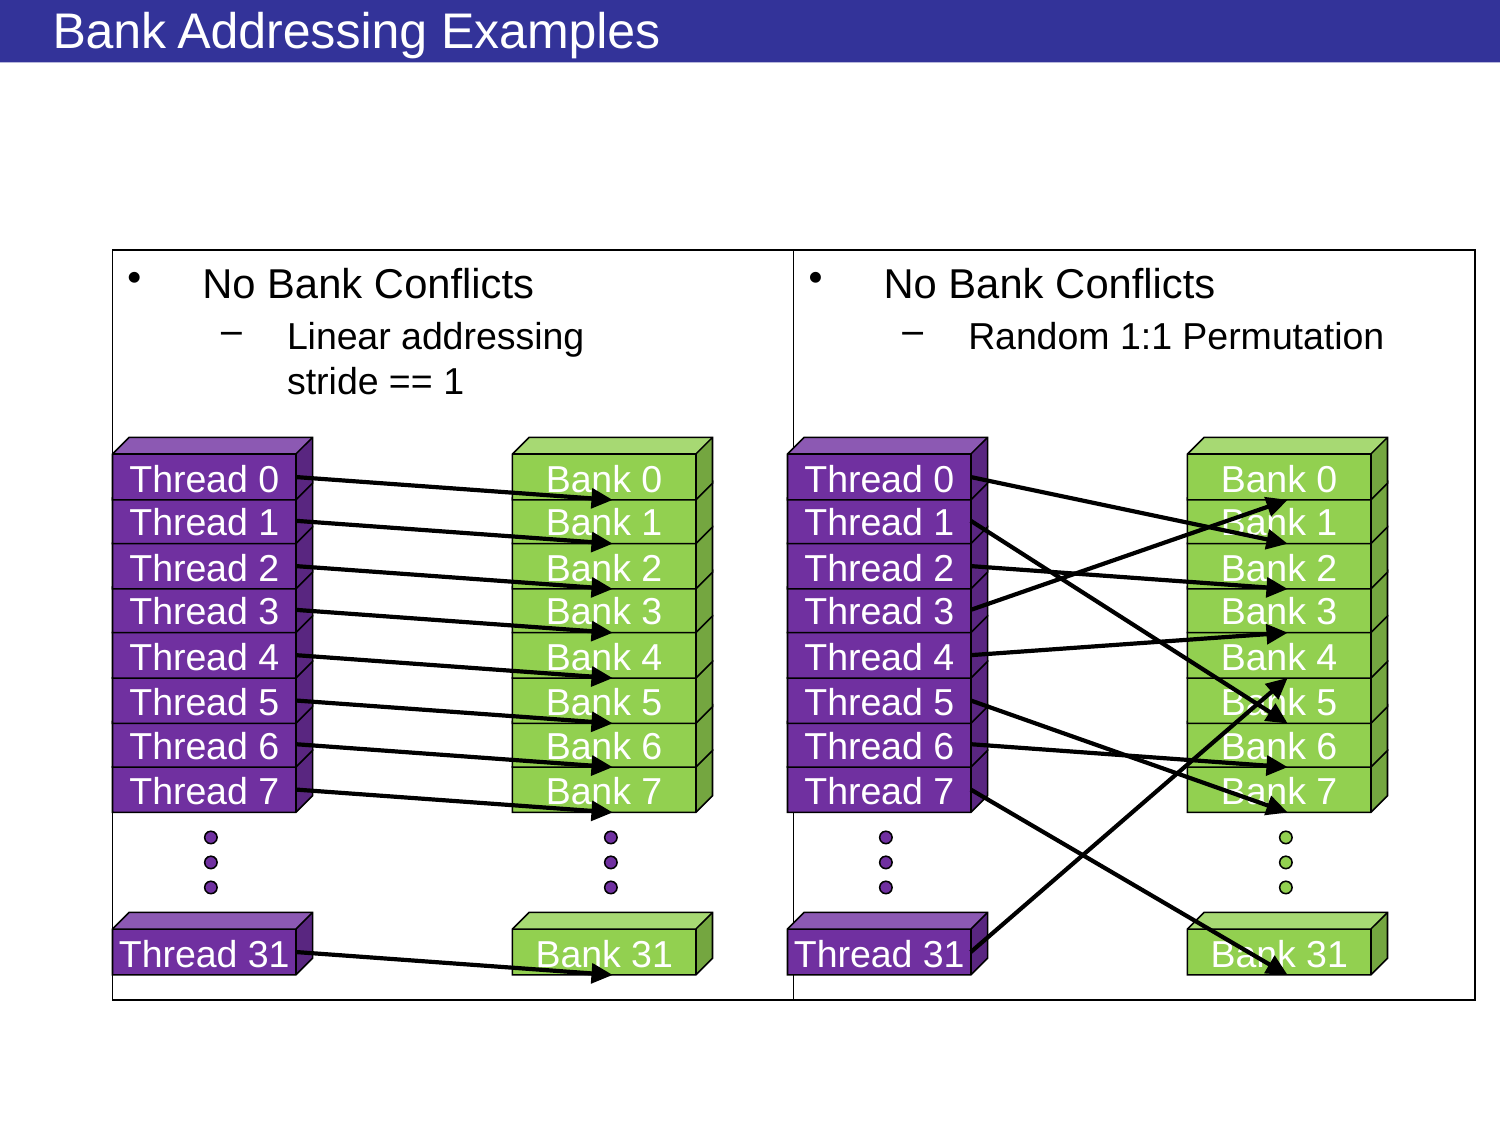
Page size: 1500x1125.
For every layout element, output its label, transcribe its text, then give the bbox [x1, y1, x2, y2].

text_box No Bank Conflicts Linear addressing stride == 1 [112, 249, 793, 1000]
text_box No Bank Conflicts Random 1:1 Permutation [793, 249, 1475, 1000]
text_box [112, 437, 713, 976]
title Bank Addressing Examples [37, 7, 1426, 51]
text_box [787, 437, 1388, 976]
